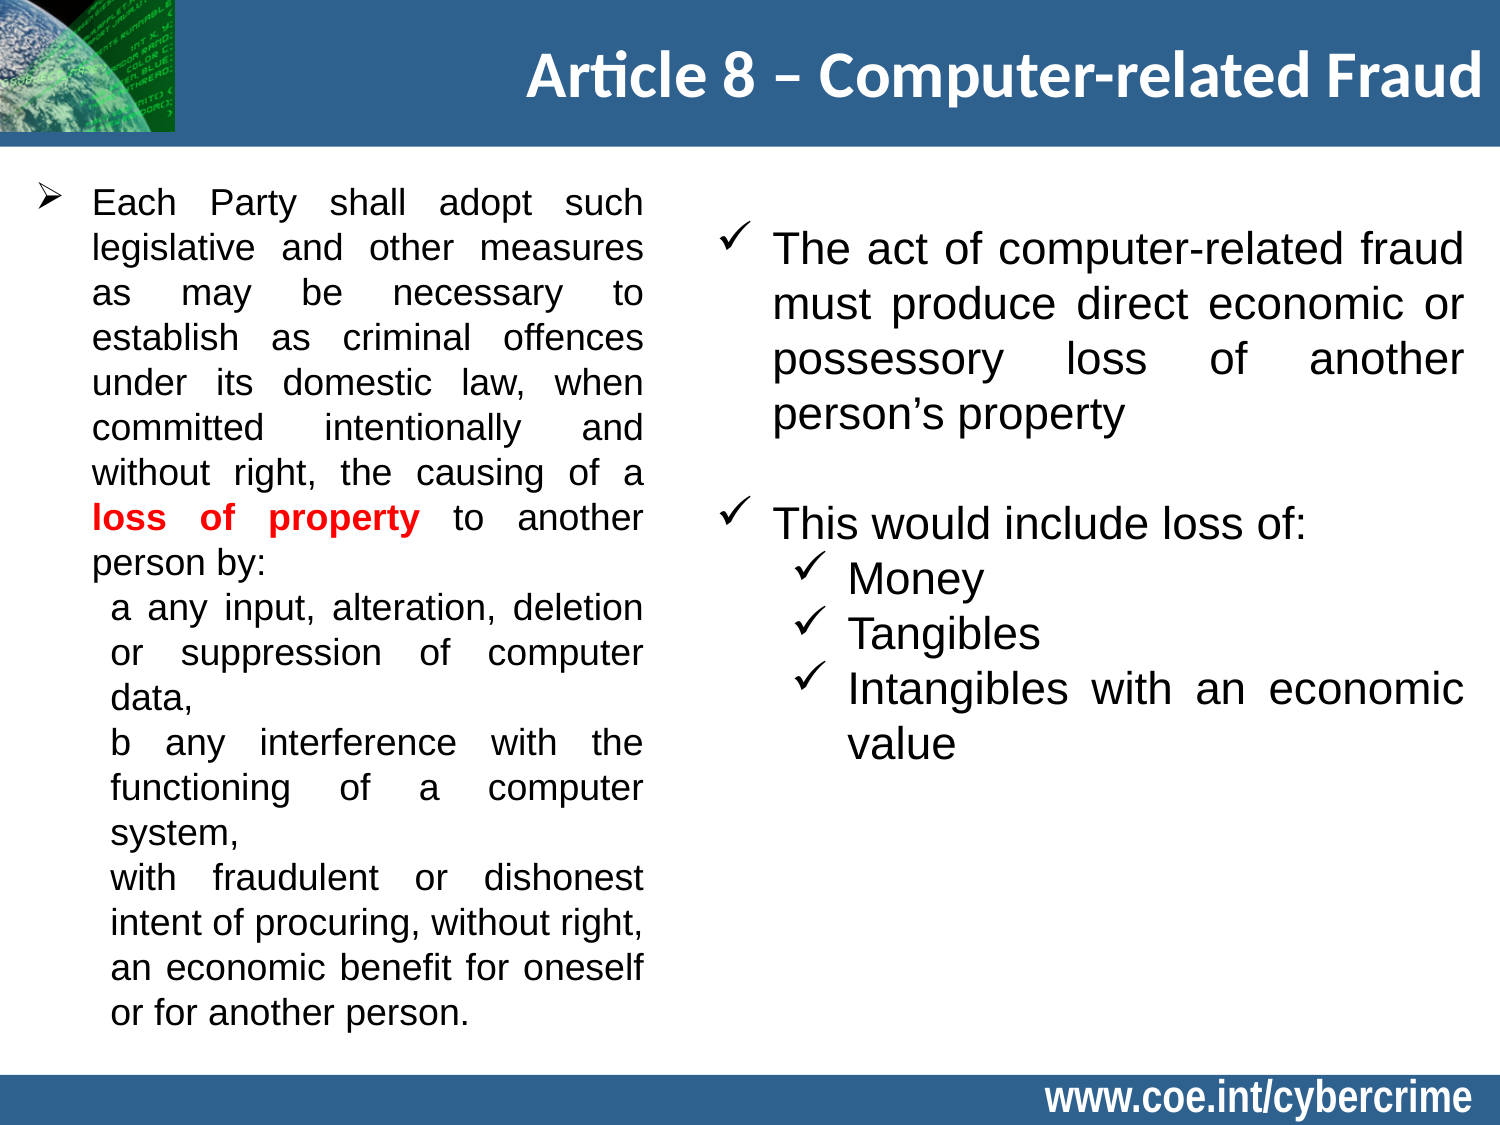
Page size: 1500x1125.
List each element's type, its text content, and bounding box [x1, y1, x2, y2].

text_box Article 8 – Computer-related Fraud [0, 0, 1500, 149]
text_box [0, 1073, 1030, 1125]
text_box Each Party shall adopt such legislative and other measures as may be necessary to establish as criminal offences under its domestic law, when committed intentionally and without right, the causing of a loss of property to another person by: a any input, alteration, deletion or suppression of computer data, b any interference with the functioning of a computer system, with fraudulent or dishonest intent of procuring, without right, an economic benefit for oneself or for another person. [20, 170, 659, 1041]
text_box The act of computer-related fraud must produce direct economic or possessory loss of another person’s property This would include loss of: Money Tangibles Intangibles with an economic value [701, 211, 1480, 776]
text_box www.coe.int/cybercrime [1030, 1059, 1500, 1125]
picture [0, 0, 175, 132]
